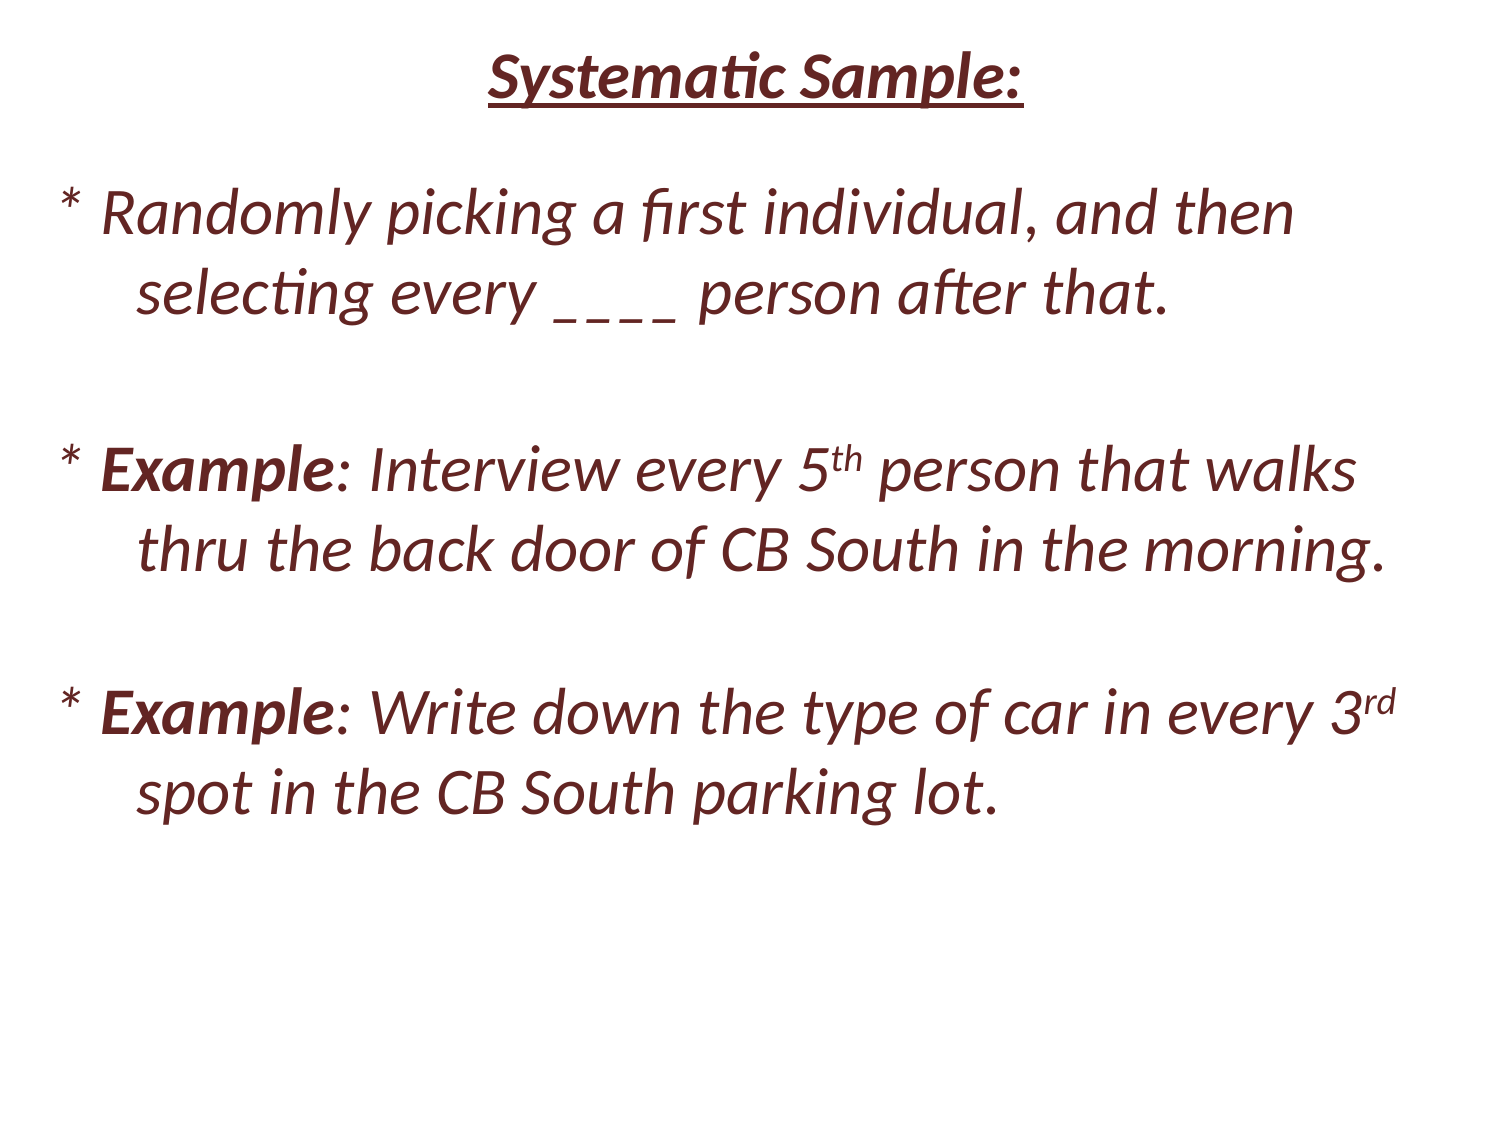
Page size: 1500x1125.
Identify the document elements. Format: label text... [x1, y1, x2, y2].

text_box * Example: Interview every 5th person that walks thru the back door of CB South in the morning. [37, 417, 1475, 593]
text_box * Randomly picking a first individual, and then selecting every ____ person after that. [37, 160, 1475, 336]
text_box Systematic Sample: [37, 24, 1475, 120]
text_box * Example: Write down the type of car in every 3rd spot in the CB South parking lot. [37, 660, 1475, 836]
